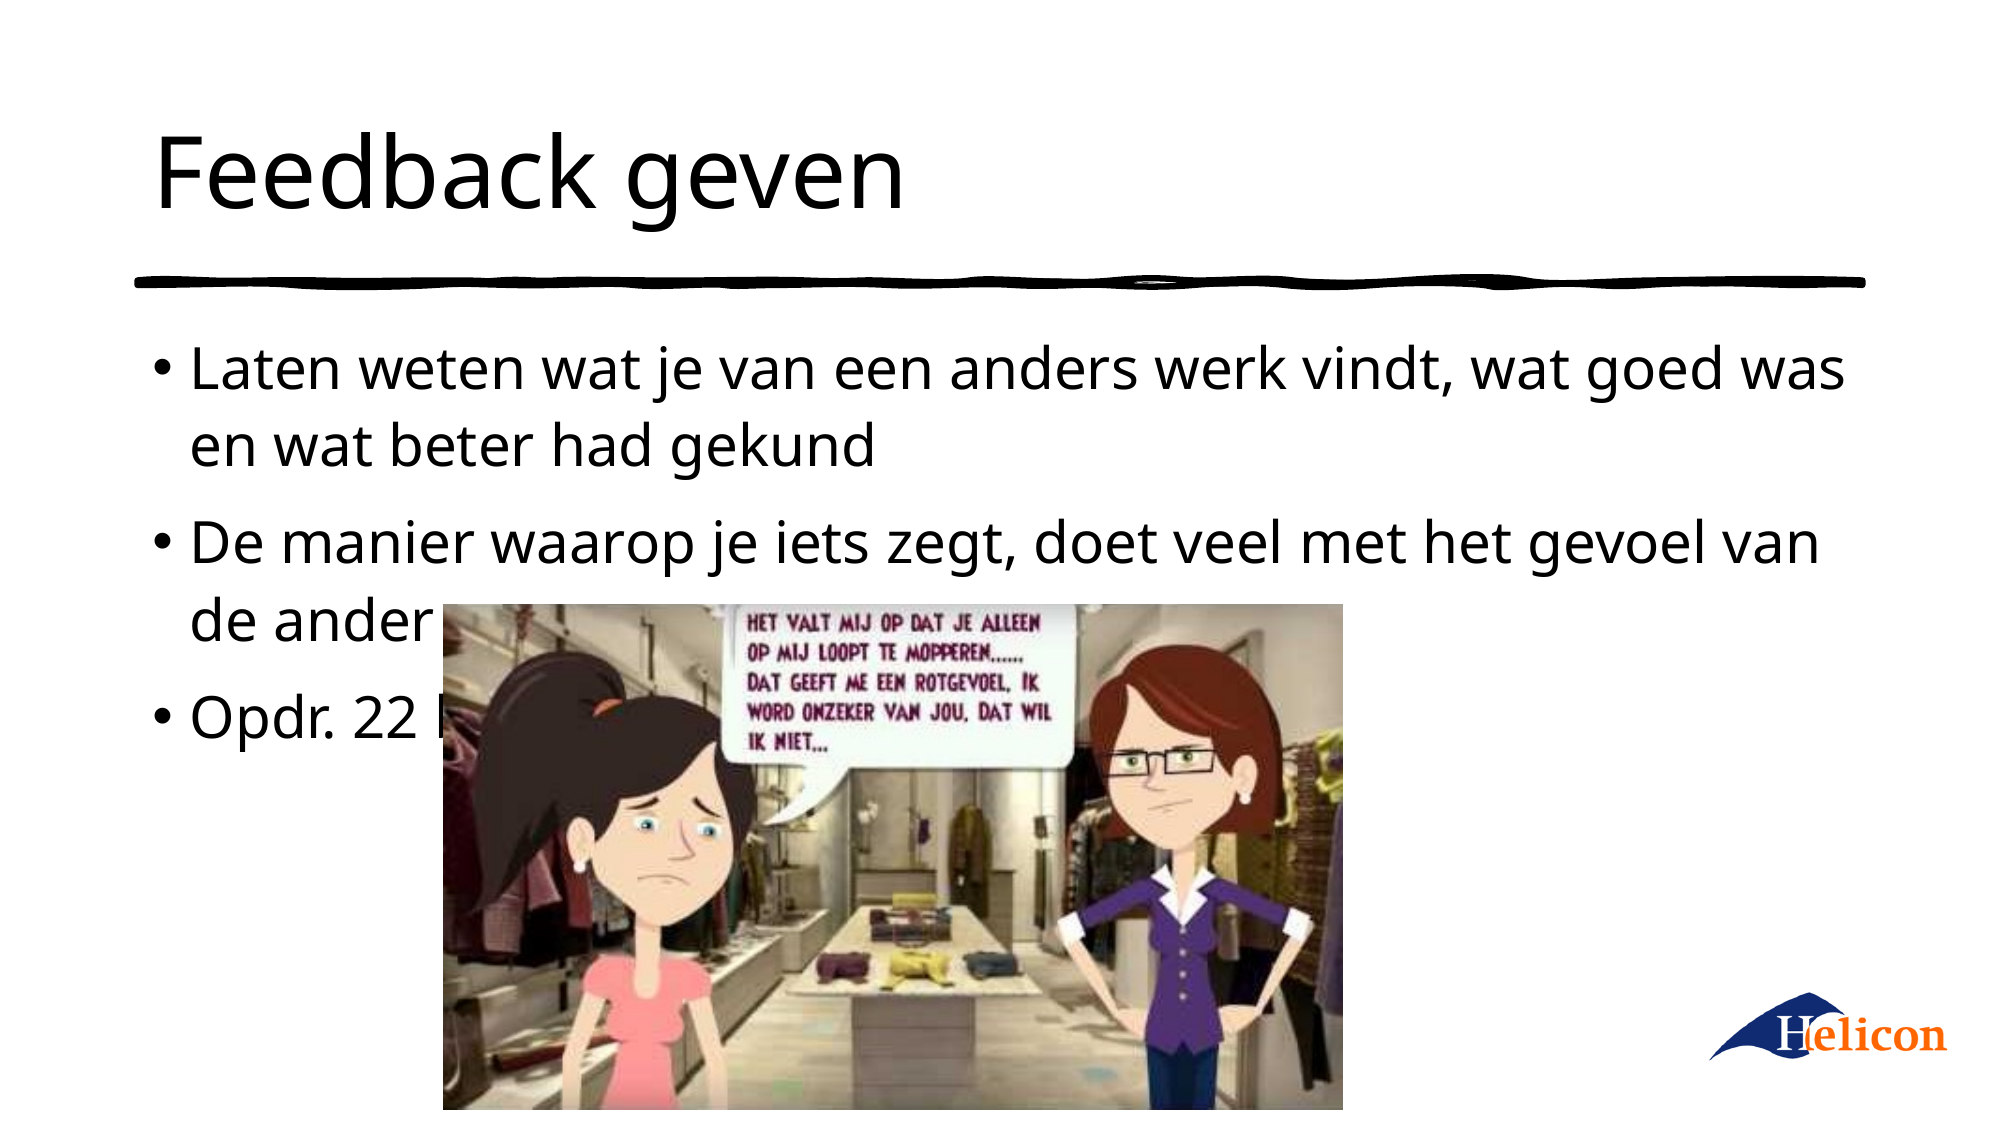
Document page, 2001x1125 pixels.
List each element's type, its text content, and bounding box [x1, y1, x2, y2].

picture [1671, 952, 2000, 1125]
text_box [442, 603, 1343, 1111]
list Laten weten wat je van een anders werk vindt, wat goed was en wat beter had gekund De manier waarop je iets zegt, doet veel met het gevoel van de ander Opdr. 22 blz. 119 [137, 316, 1863, 1014]
title Feedback geven [137, 59, 1863, 278]
